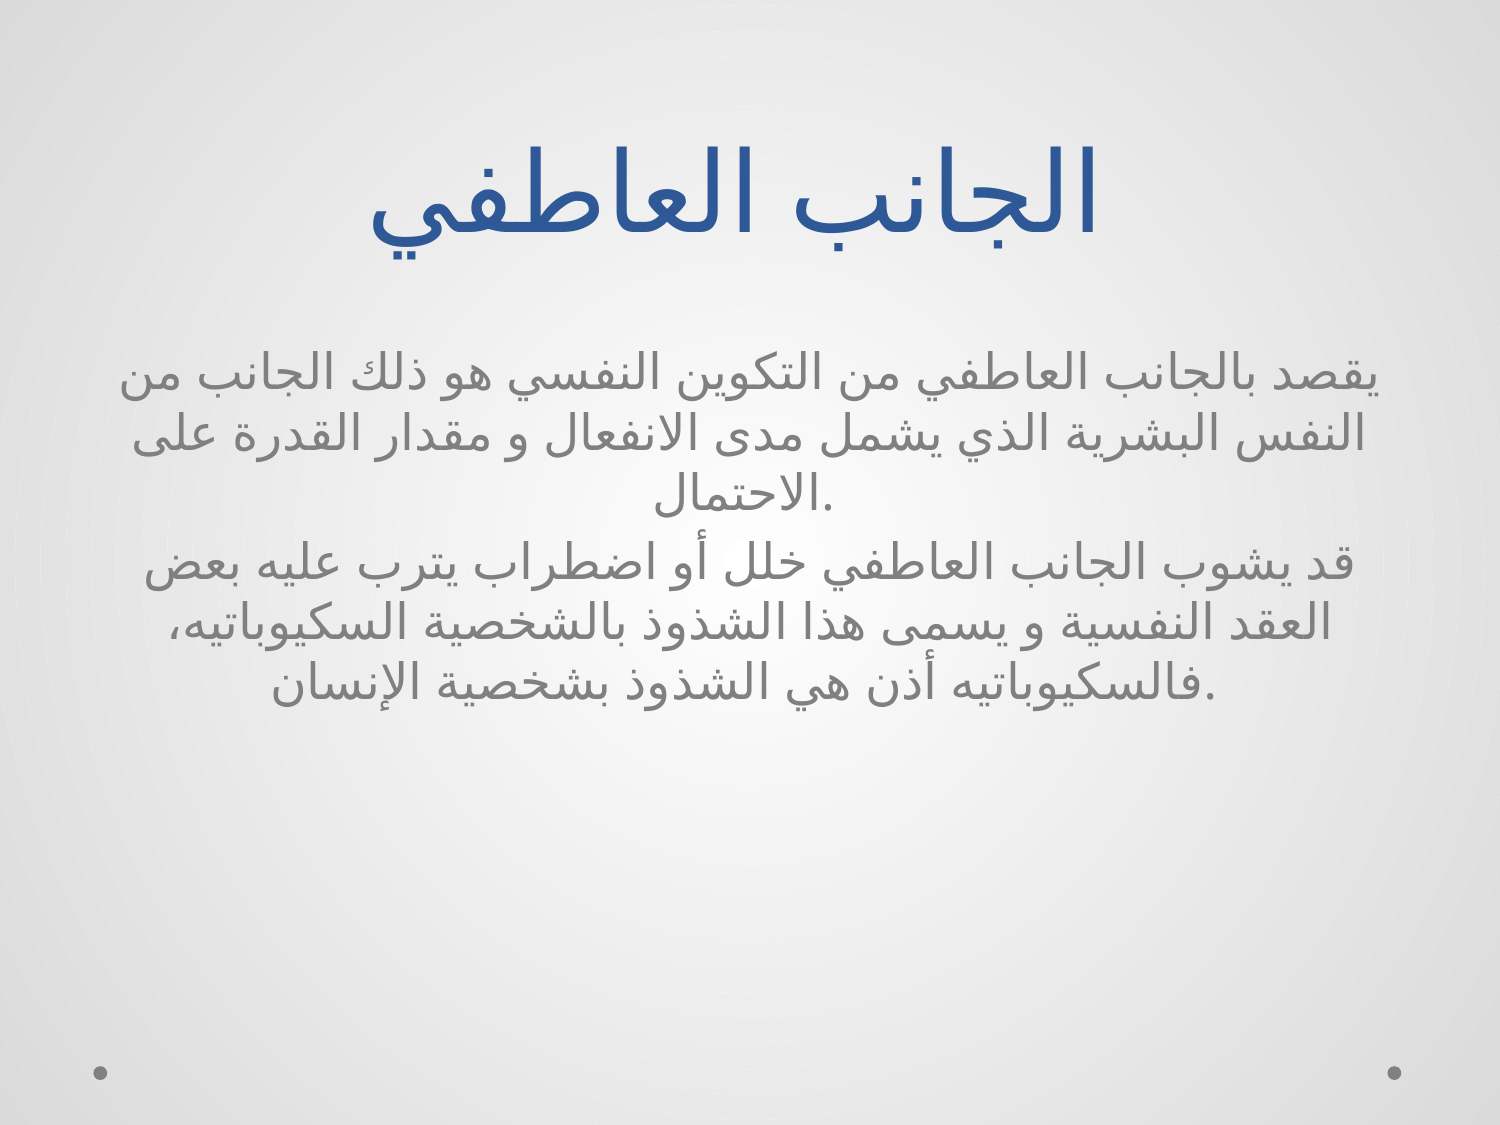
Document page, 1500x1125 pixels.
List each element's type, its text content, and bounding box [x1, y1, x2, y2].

title الجانب العاطفي [75, 0, 1425, 262]
list يقصد بالجانب العاطفي من التكوين النفسي هو ذلك الجانب من النفس البشرية الذي يشمل مدى الانفعال و مقدار القدرة على الاحتمال. قد يشوب الجانب العاطفي خلل أو اضطراب يترب عليه بعض العقد النفسية و يسمى هذا الشذوذ بالشخصية السكيوباتيه، فالسكيوباتيه أذن هي الشذوذ بشخصية الإنسان. [75, 262, 1425, 1005]
